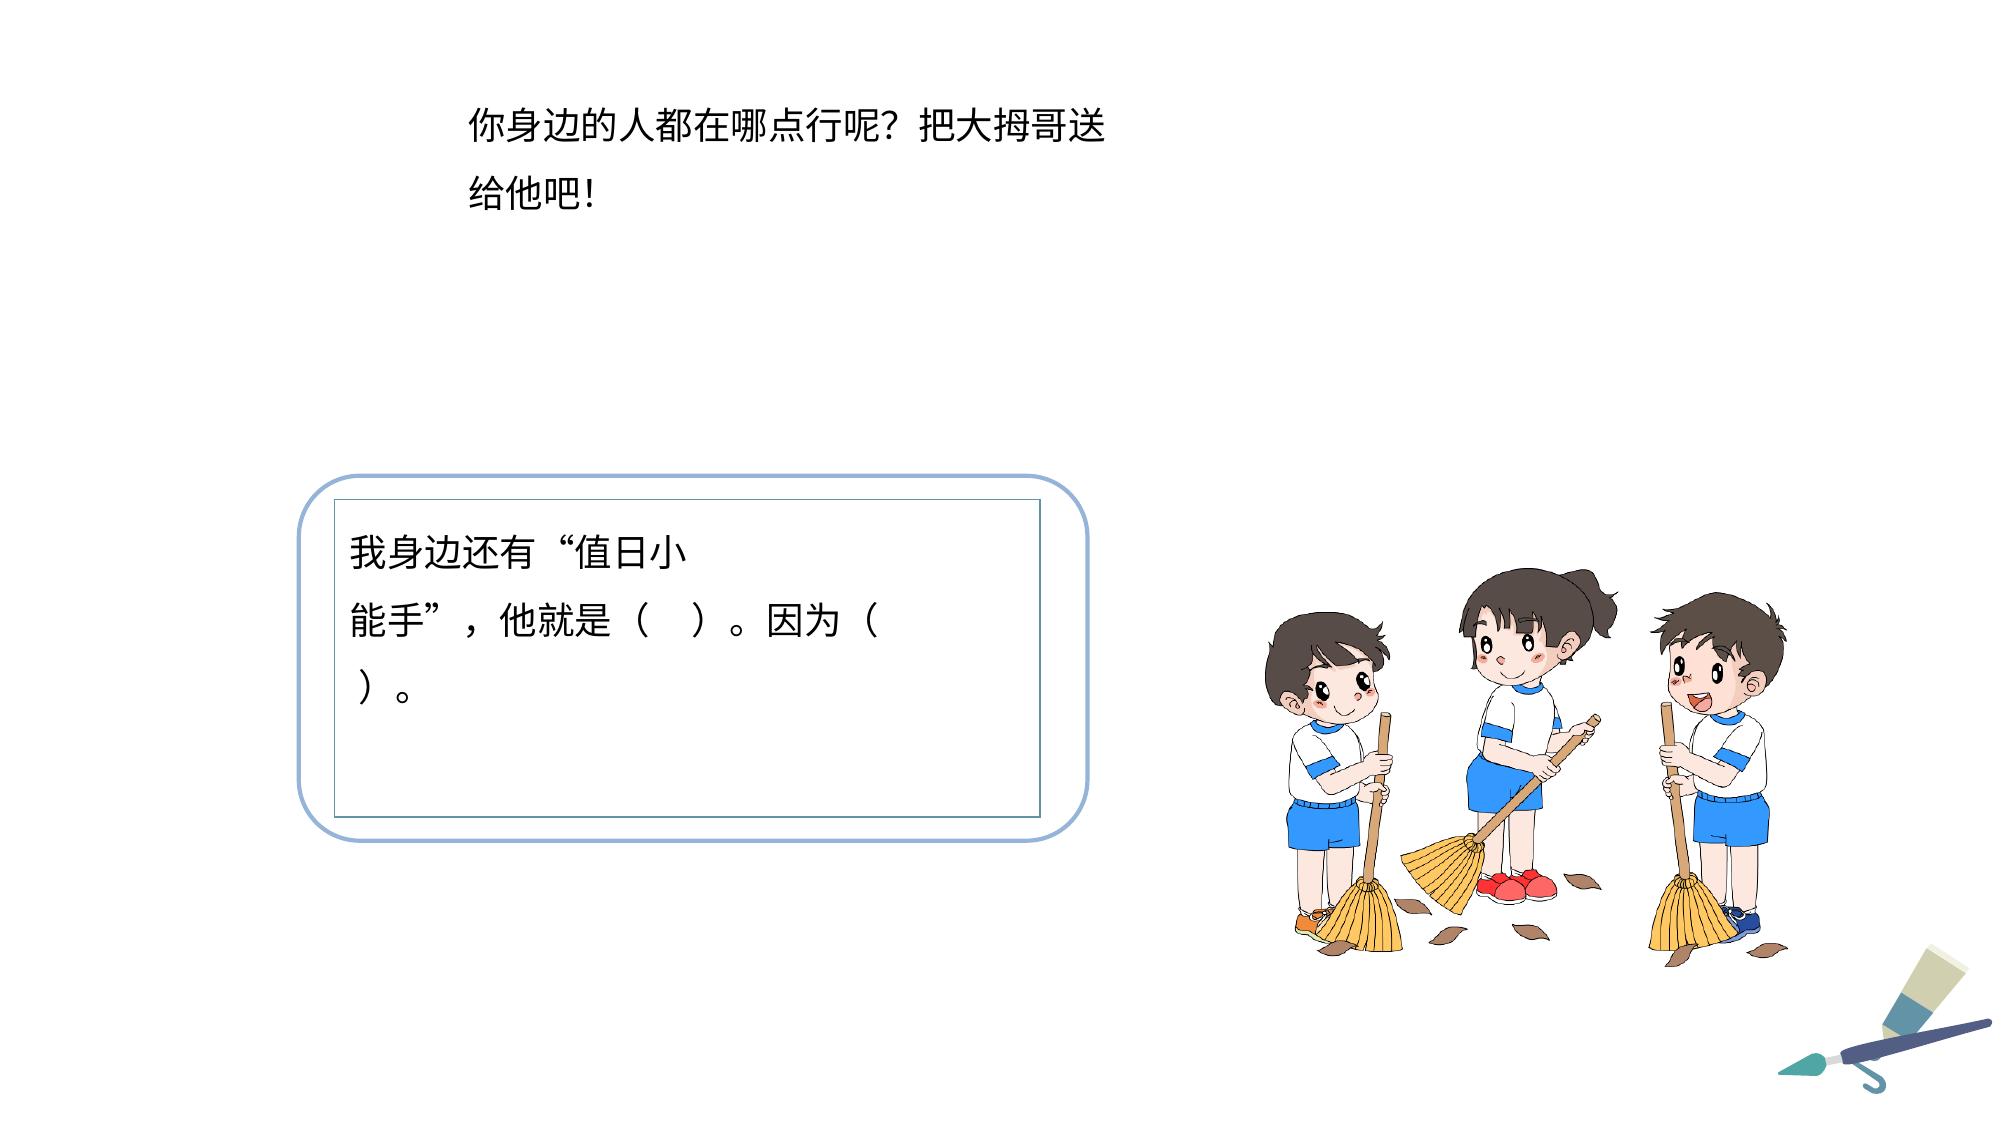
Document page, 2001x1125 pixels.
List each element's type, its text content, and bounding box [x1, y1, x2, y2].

text_box 你身边的人都在哪点行呢？把大拇哥送给他吧！ [453, 71, 1136, 304]
text_box 我身边还有“值日小 能手”，他就是（ ）。因为（ ）。 [334, 499, 1041, 818]
picture [1265, 568, 1788, 967]
text_box [298, 475, 1088, 841]
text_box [1811, 945, 1974, 1125]
